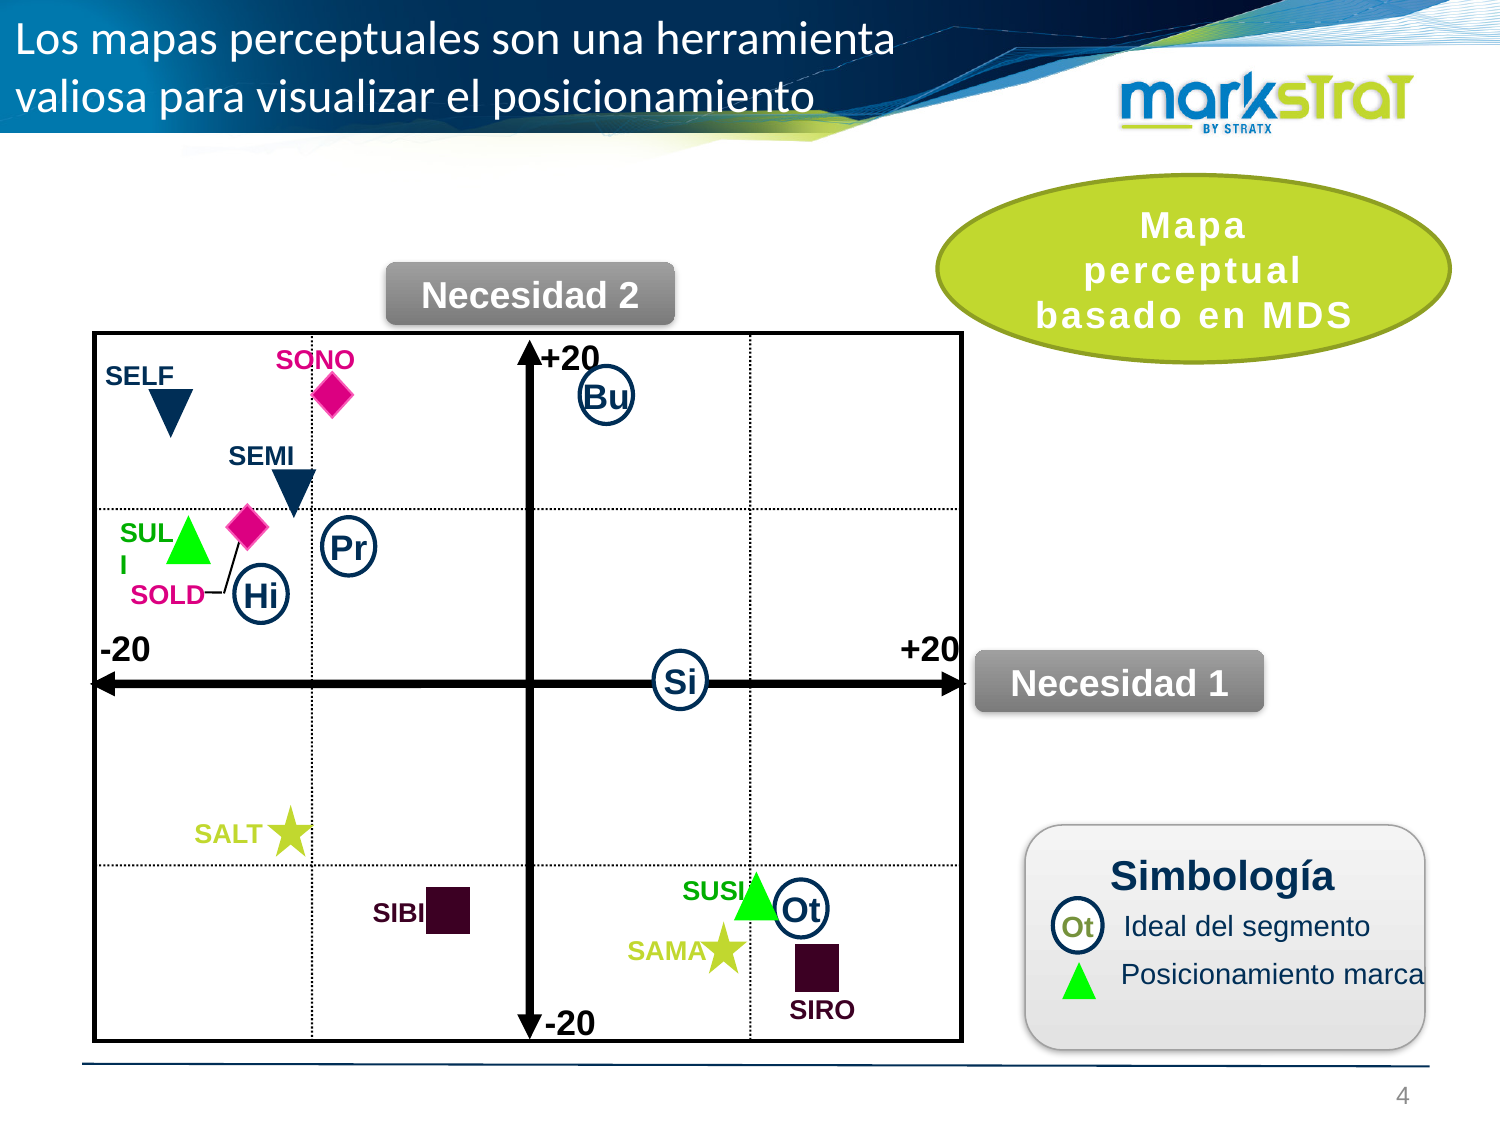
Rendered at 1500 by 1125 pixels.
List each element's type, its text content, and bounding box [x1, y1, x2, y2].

title Los mapas perceptuales son una herramienta valiosa para visualizar el posicionamiento [0, 0, 988, 129]
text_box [89, 331, 967, 1043]
text_box Necesidad 1 [975, 649, 1265, 713]
text_box Necesidad 2 [385, 262, 676, 325]
picture [0, 0, 1500, 1125]
slide_number 4 [1074, 1065, 1425, 1125]
text_box Mapa perceptual basado en MDS [935, 172, 1453, 365]
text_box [1024, 824, 1426, 1051]
